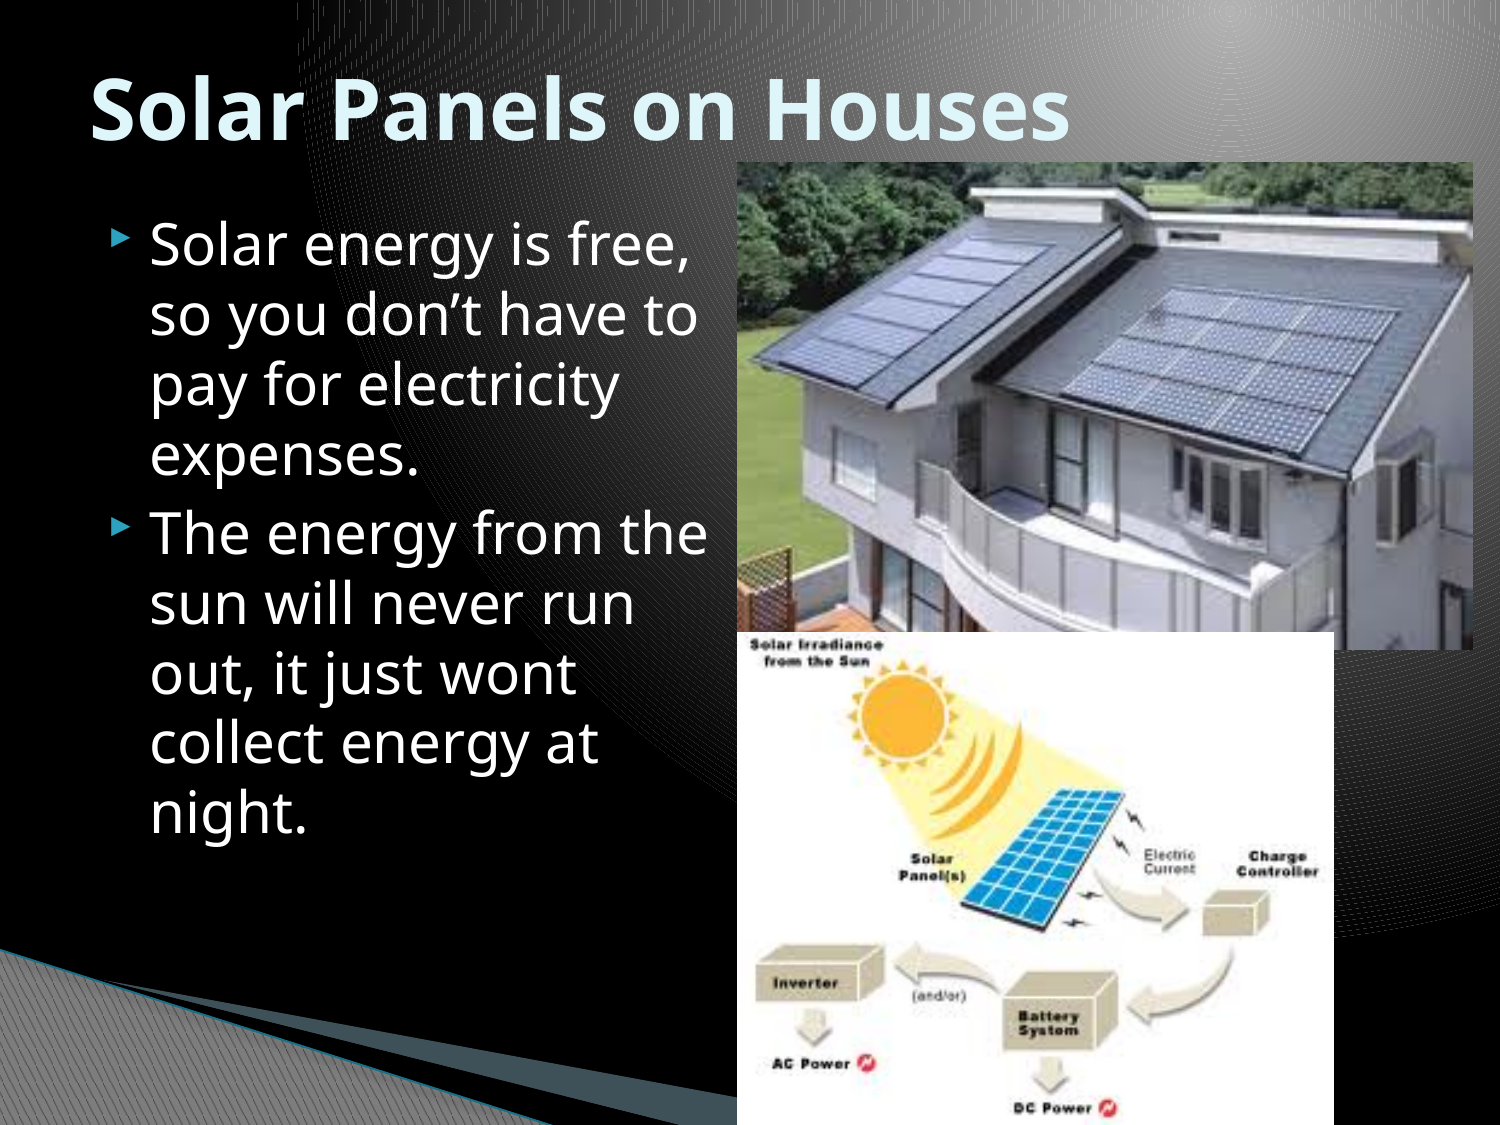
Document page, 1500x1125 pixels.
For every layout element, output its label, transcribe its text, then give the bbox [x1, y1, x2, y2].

picture [0, 952, 543, 1125]
title Solar Panels on Houses [75, 12, 1425, 200]
list Solar energy is free, so you don’t have to pay for electricity expenses. The energy from the sun will never run out, it just wont collect energy at night. [74, 199, 731, 1006]
picture [737, 162, 1473, 1125]
